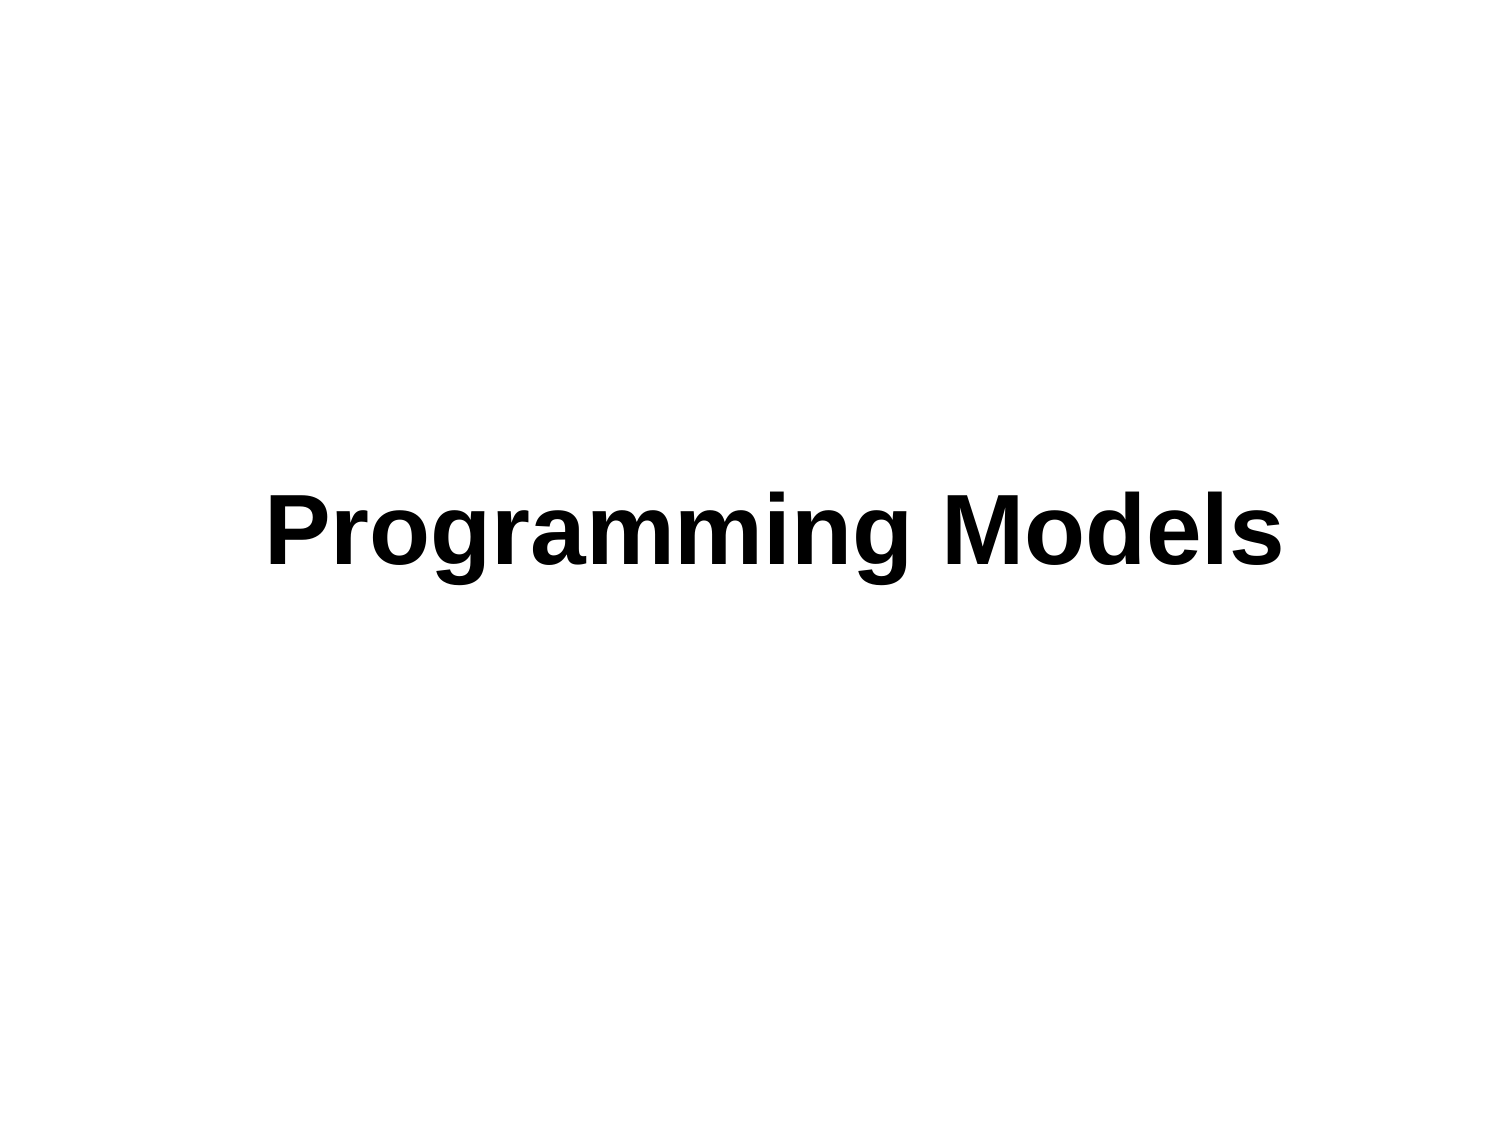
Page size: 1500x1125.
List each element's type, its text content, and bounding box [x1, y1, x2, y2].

title Programming Models [112, 346, 1388, 600]
